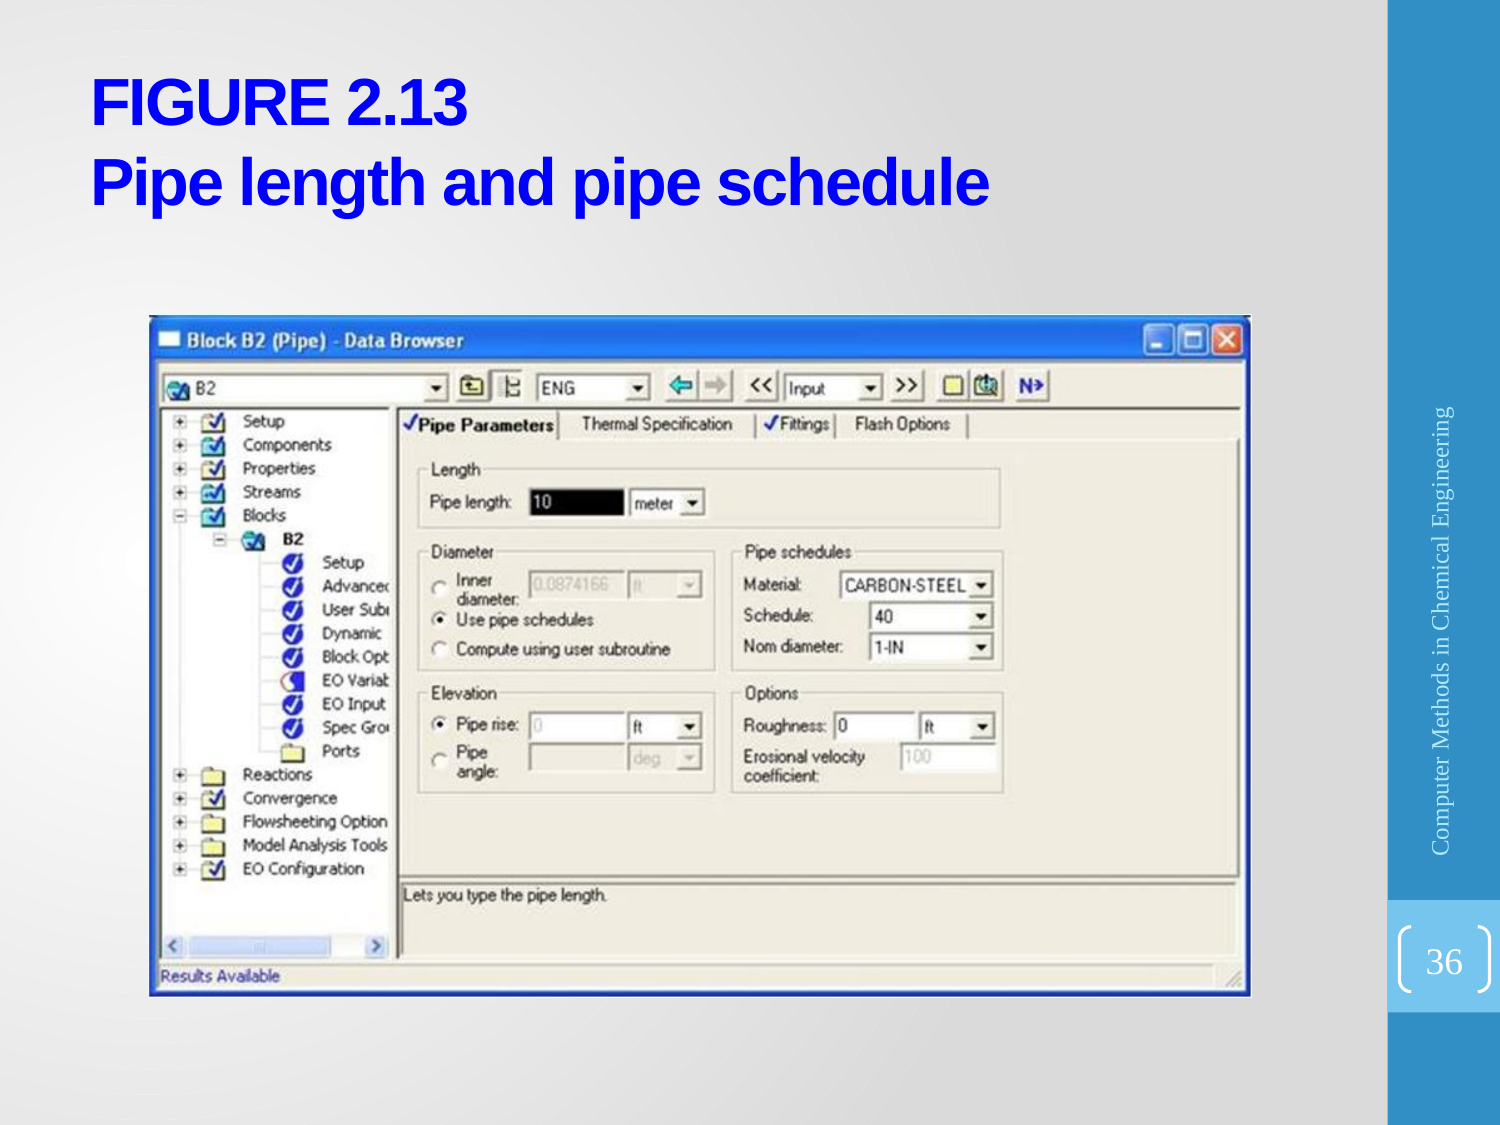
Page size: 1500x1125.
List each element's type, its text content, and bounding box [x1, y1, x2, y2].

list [148, 313, 1252, 999]
slide_number 36 [1397, 925, 1492, 994]
title FIGURE 2.13 Pipe length and pipe schedule [75, 45, 1325, 233]
footer Computer Methods in Chemical Engineering [1408, 391, 1469, 889]
